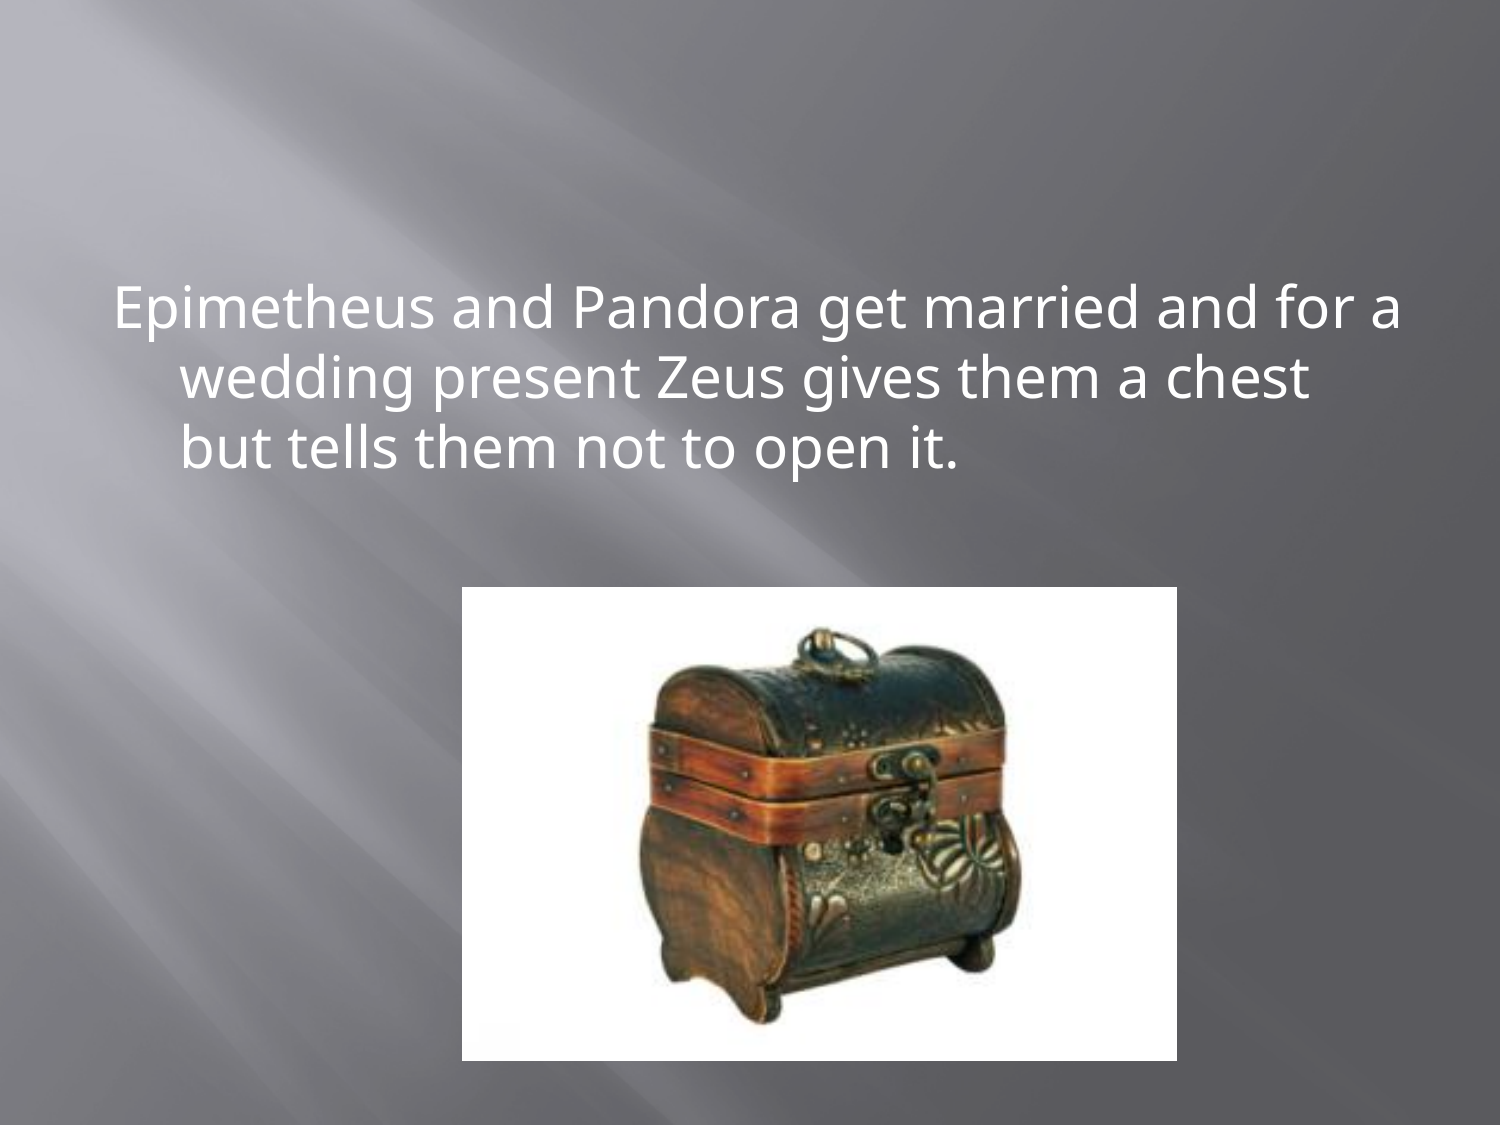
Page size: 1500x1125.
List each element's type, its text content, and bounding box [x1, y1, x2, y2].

picture [462, 587, 1177, 1062]
list Epimetheus and Pandora get married and for a wedding present Zeus gives them a chest but tells them not to open it. [75, 262, 1425, 1035]
